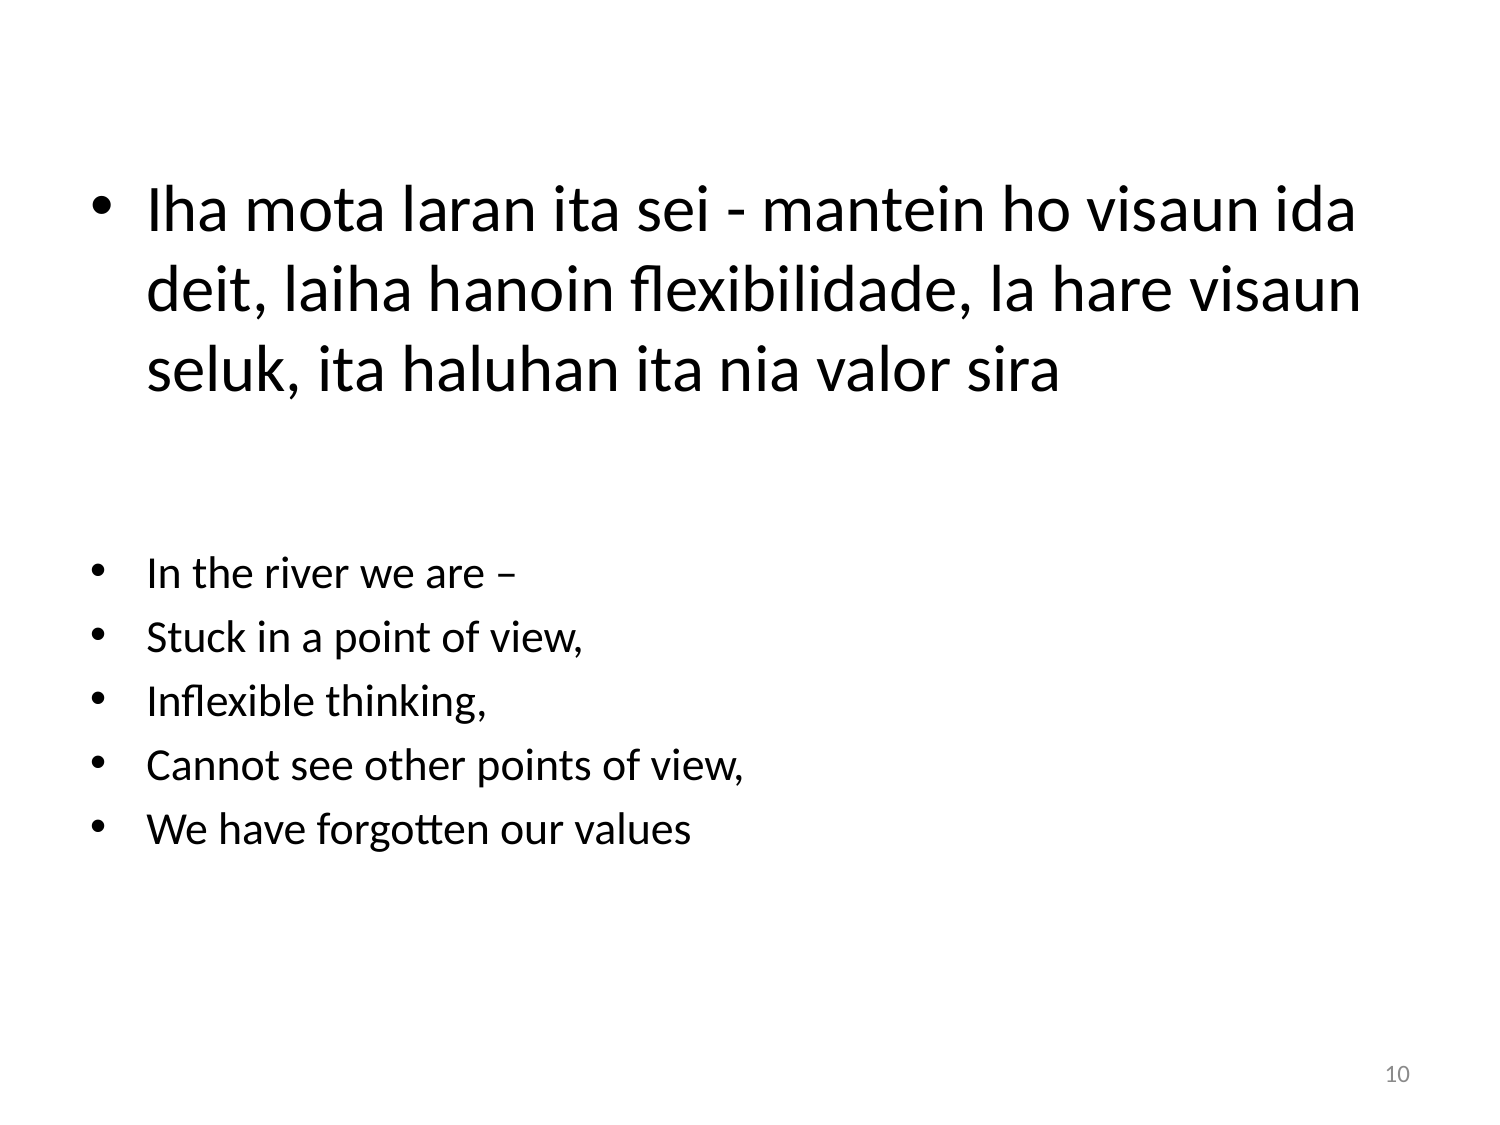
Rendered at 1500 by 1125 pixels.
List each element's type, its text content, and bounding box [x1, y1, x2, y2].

slide_number 10 [1074, 1042, 1425, 1103]
list Iha mota laran ita sei - mantein ho visaun ida deit, laiha hanoin flexibilidade, la hare visaun seluk, ita haluhan ita nia valor sira In the river we are – Stuck in a point of view, Inflexible thinking, Cannot see other points of view, We have forgotten our values [75, 157, 1425, 1029]
